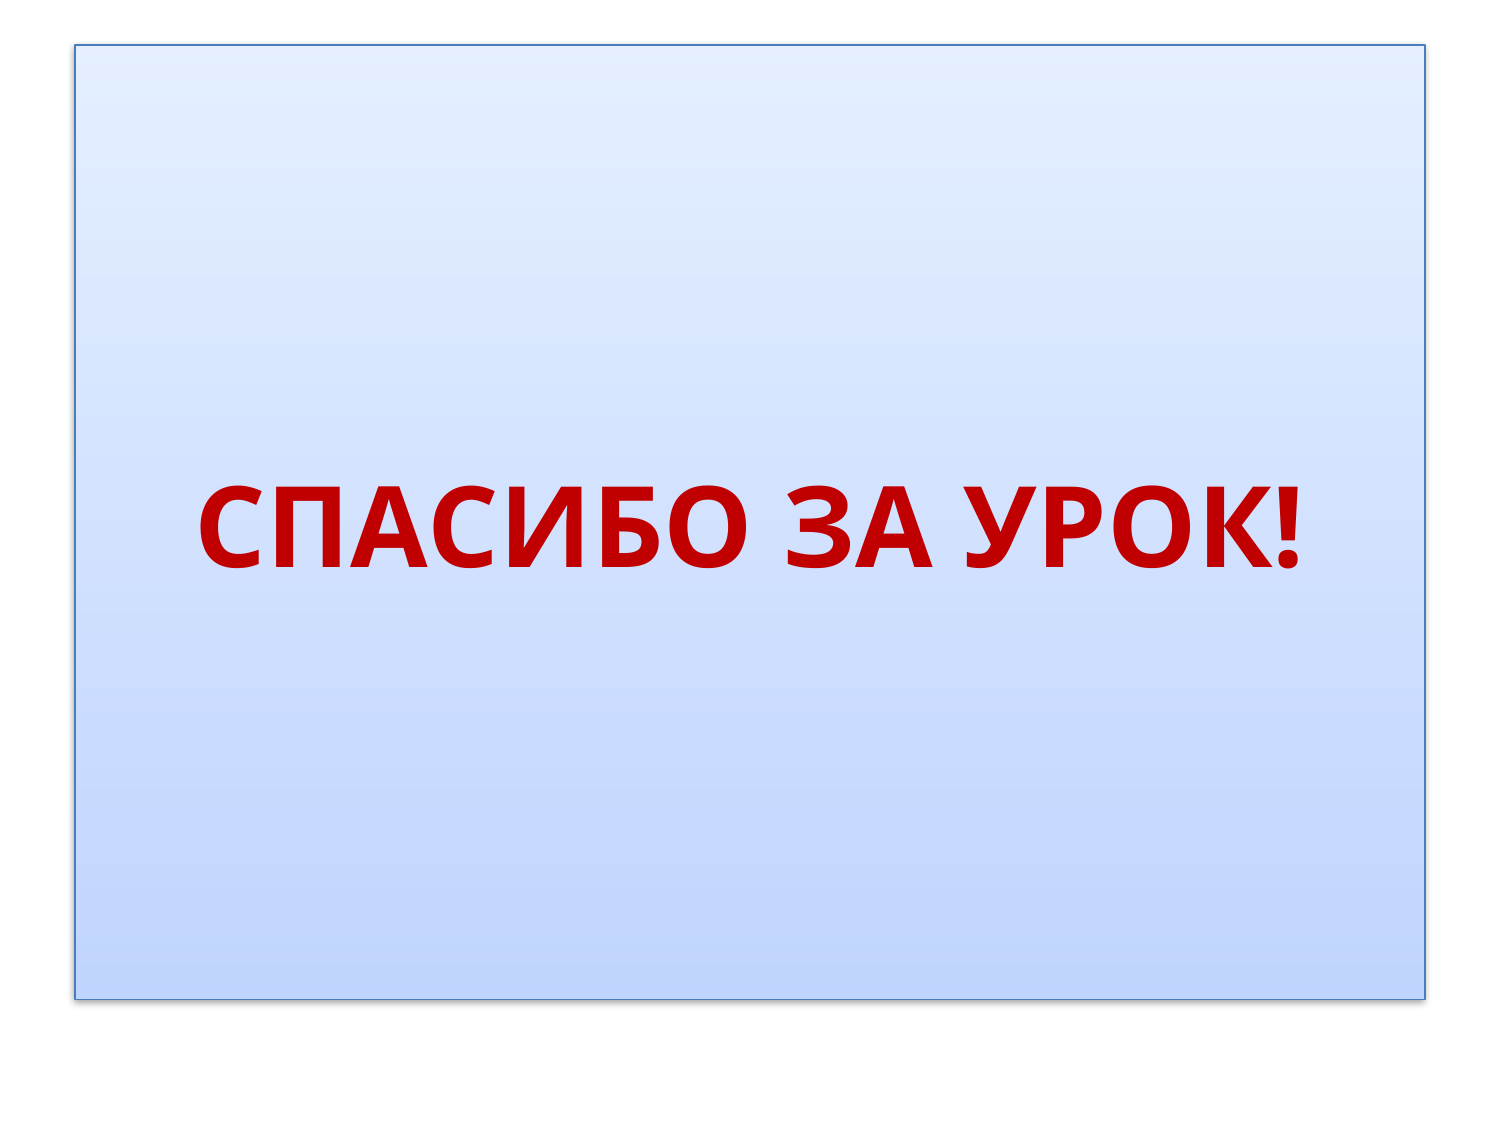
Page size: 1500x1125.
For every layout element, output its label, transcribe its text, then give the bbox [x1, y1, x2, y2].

title СПАСИБО ЗА УРОК! [74, 44, 1426, 1000]
